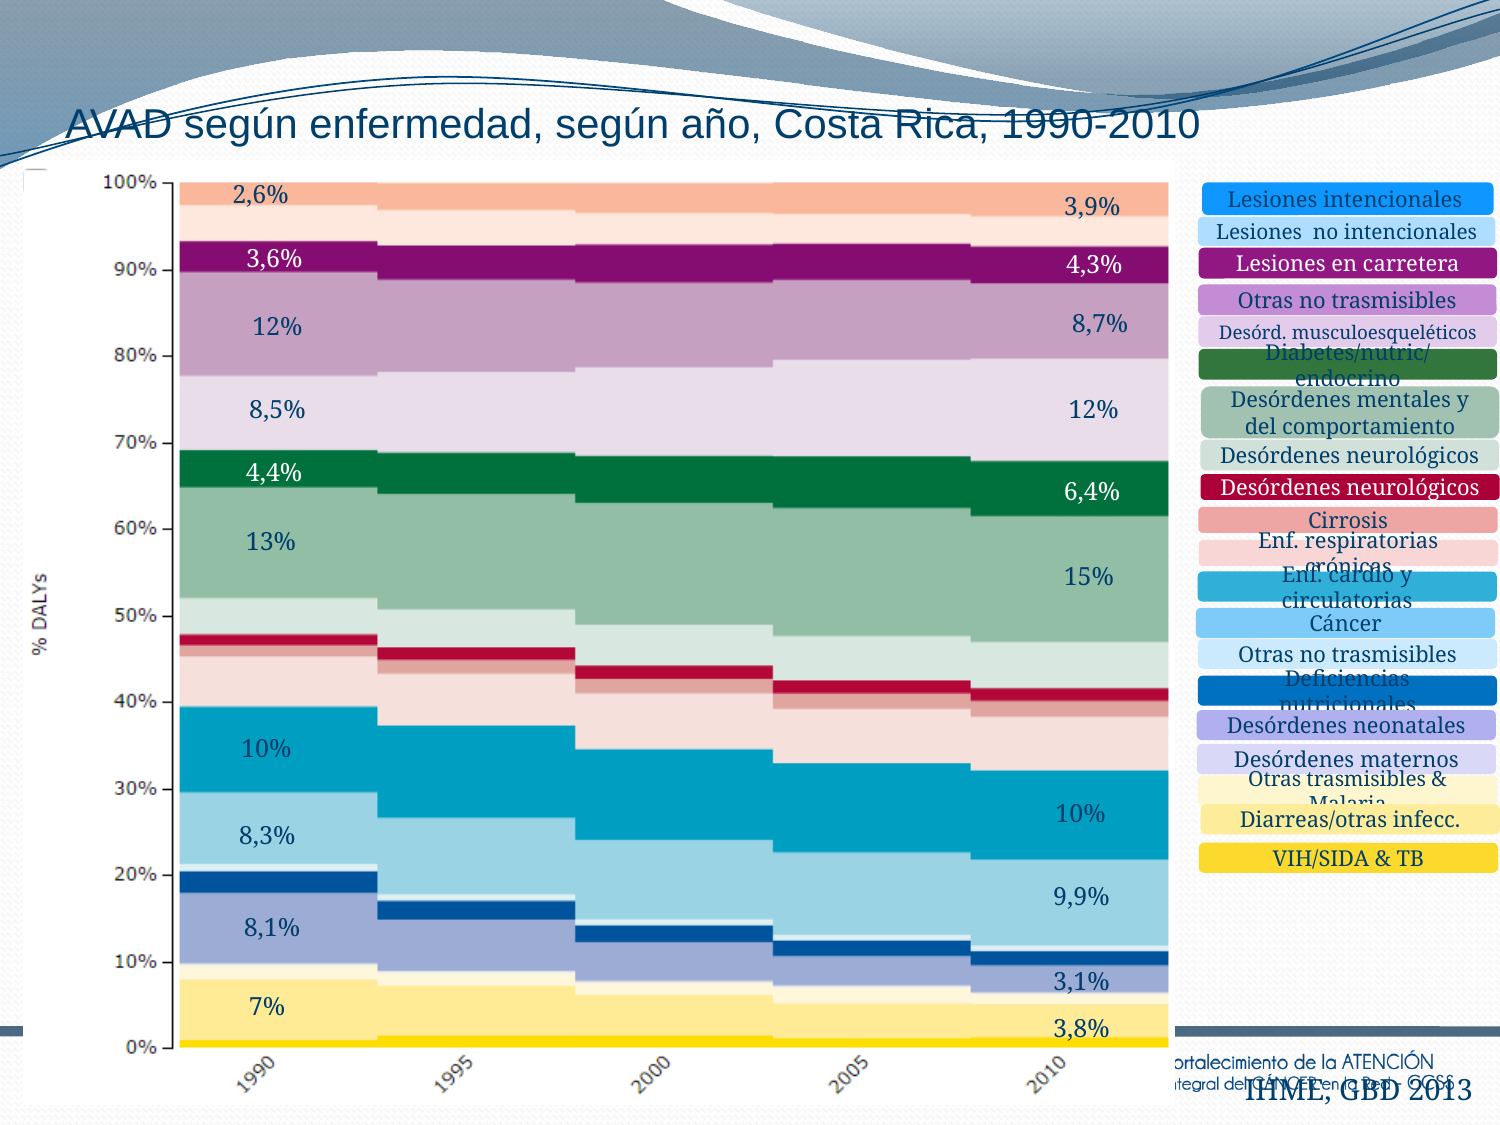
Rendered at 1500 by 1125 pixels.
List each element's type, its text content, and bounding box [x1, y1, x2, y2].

title AVAD según enfermedad, según año, Costa Rica, 1990-2010 [64, 66, 1366, 148]
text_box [23, 160, 1500, 1113]
